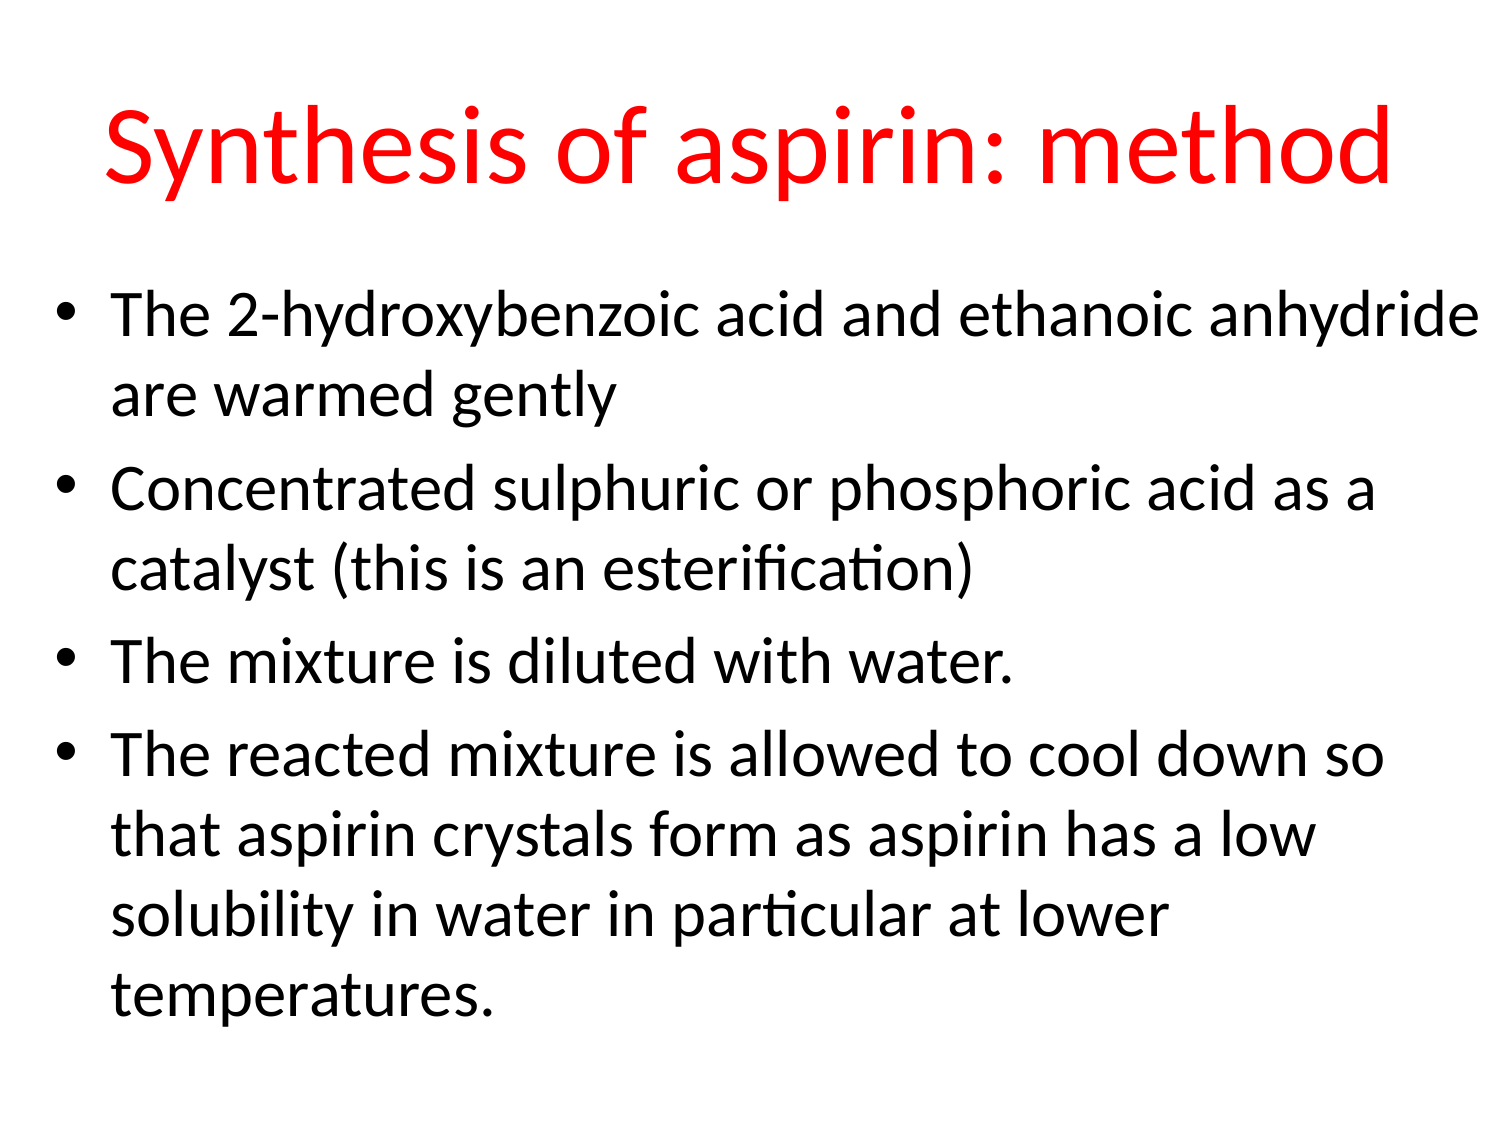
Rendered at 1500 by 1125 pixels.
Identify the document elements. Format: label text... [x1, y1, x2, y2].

list The 2-hydroxybenzoic acid and ethanoic anhydride are warmed gently Concentrated sulphuric or phosphoric acid as a catalyst (this is an esterification) The mixture is diluted with water. The reacted mixture is allowed to cool down so that aspirin crystals form as aspirin has a low solubility in water in particular at lower temperatures. [39, 262, 1500, 1088]
title Synthesis of aspirin: method [75, 45, 1425, 233]
